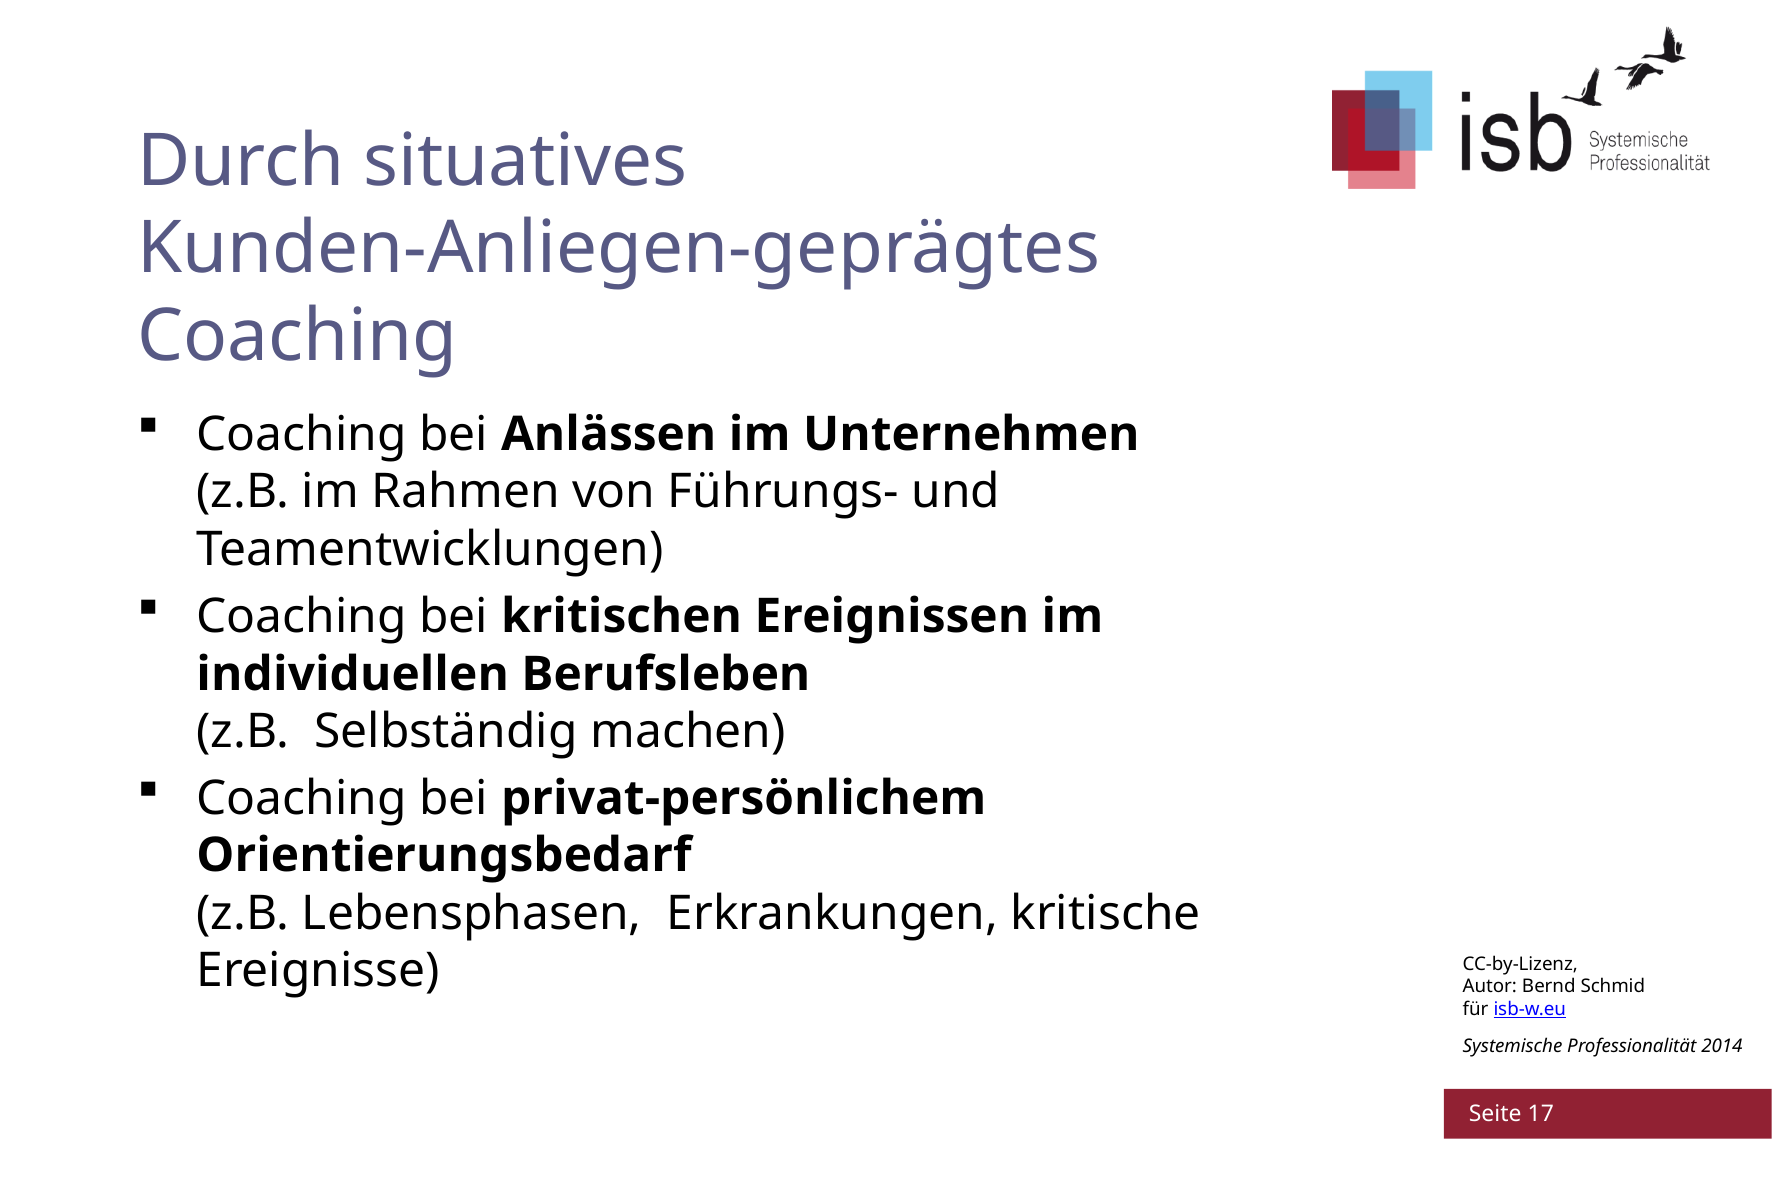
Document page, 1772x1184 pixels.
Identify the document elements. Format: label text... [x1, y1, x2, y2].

title Durch situatives Kunden-Anliegen-geprägtes Coaching [118, 94, 1444, 260]
picture [1332, 20, 1725, 194]
slide_number Seite 17 [1443, 1088, 1772, 1139]
list Coaching bei Anlässen im Unternehmen (z.B. im Rahmen von Führungs- und Teamentwicklungen) Coaching bei kritischen Ereignissen im individuellen Berufsleben (z.B. Selbständig machen) Coaching bei privat-persönlichem Orientierungsbedarf (z.B. Lebensphasen, Erkrankungen, kritische Ereignisse) [118, 260, 1444, 1139]
